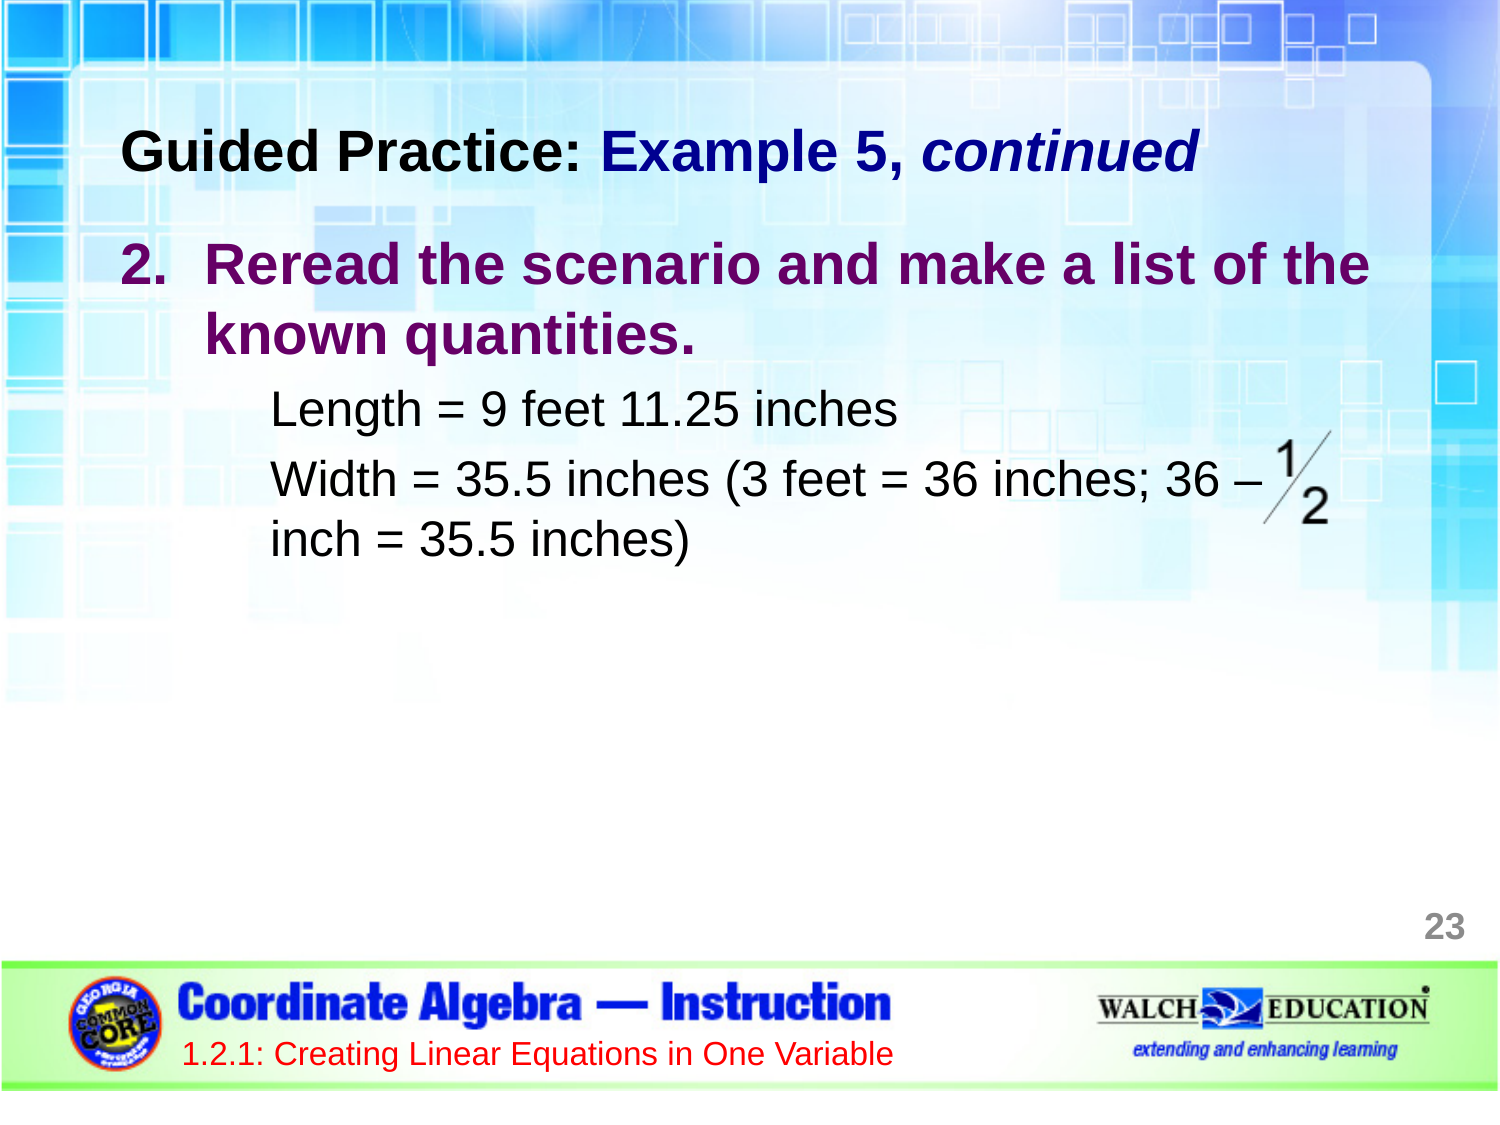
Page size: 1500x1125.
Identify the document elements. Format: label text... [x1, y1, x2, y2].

list 1.2.1: Creating Linear Equations in One Variable [166, 1024, 1074, 1069]
picture [1, 0, 1500, 1091]
subtitle Guided Practice: Example 5, continued Reread the scenario and make a list of the known quantities. Length = 9 feet 11.25 inches Width = 35.5 inches (3 feet = 36 inches; 36 – inch = 35.5 inches) [105, 105, 1394, 925]
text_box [1259, 425, 1335, 526]
slide_number 23 [1361, 901, 1481, 949]
